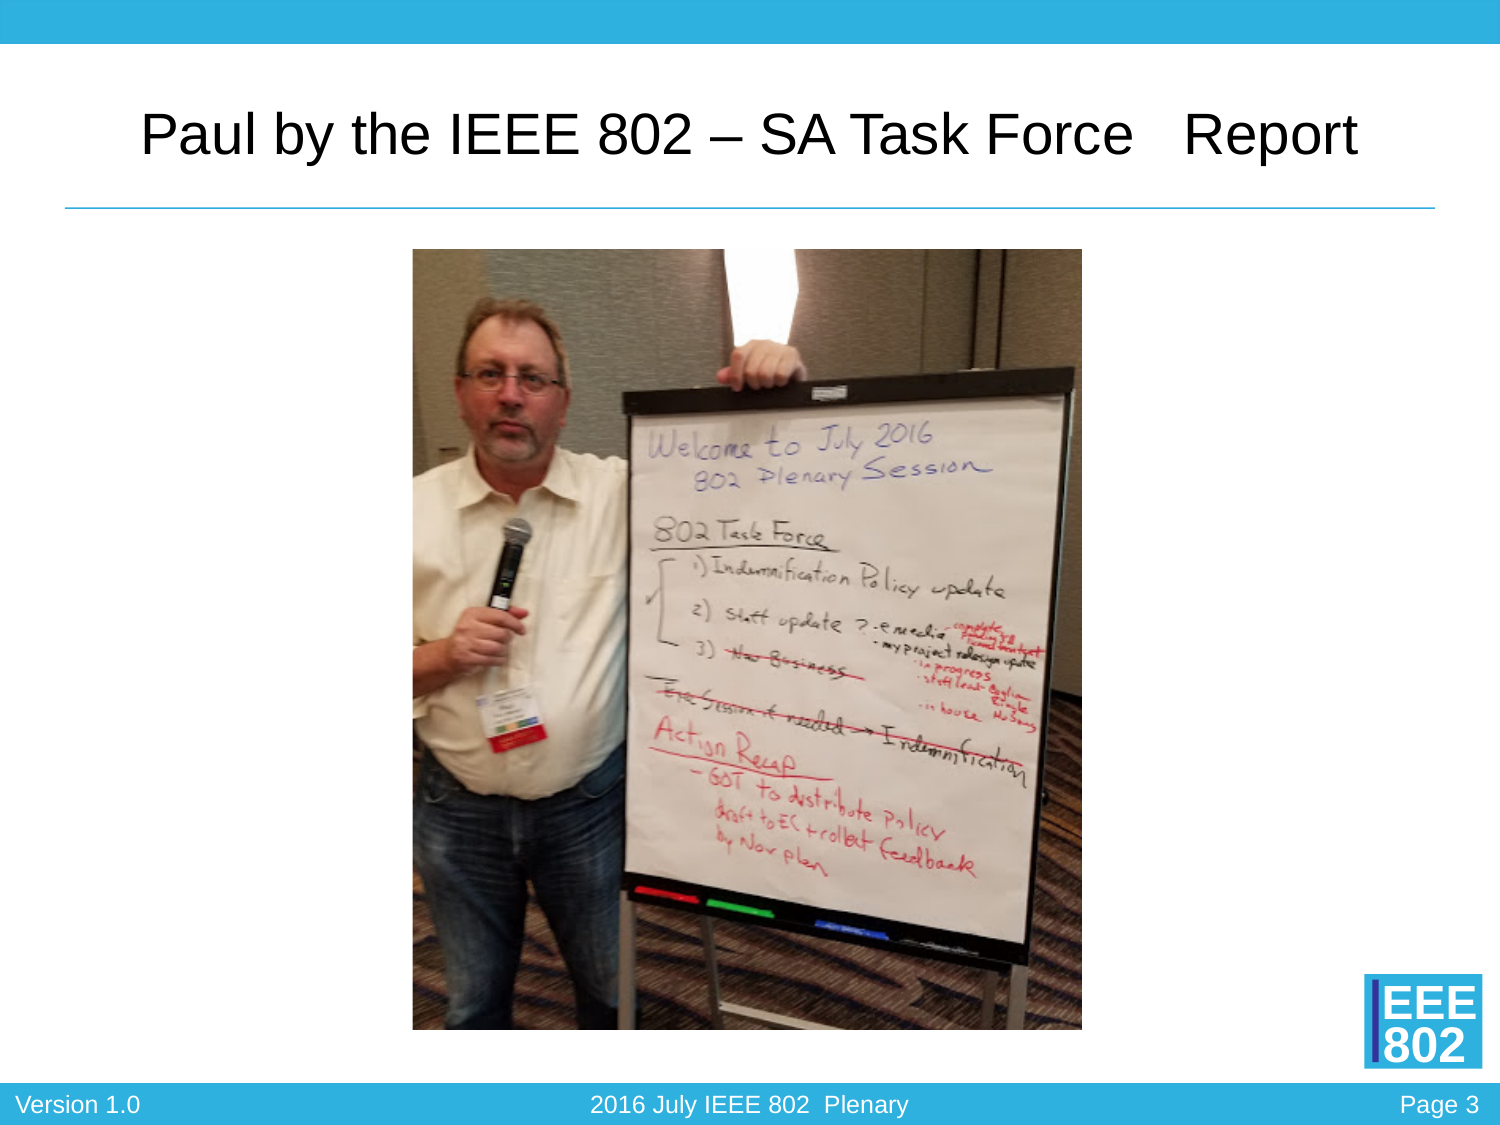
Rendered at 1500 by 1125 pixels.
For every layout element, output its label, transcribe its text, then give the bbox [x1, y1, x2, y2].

picture [412, 249, 1088, 1030]
title Paul by the IEEE 802 – SA Task Force Report [75, 66, 1425, 197]
